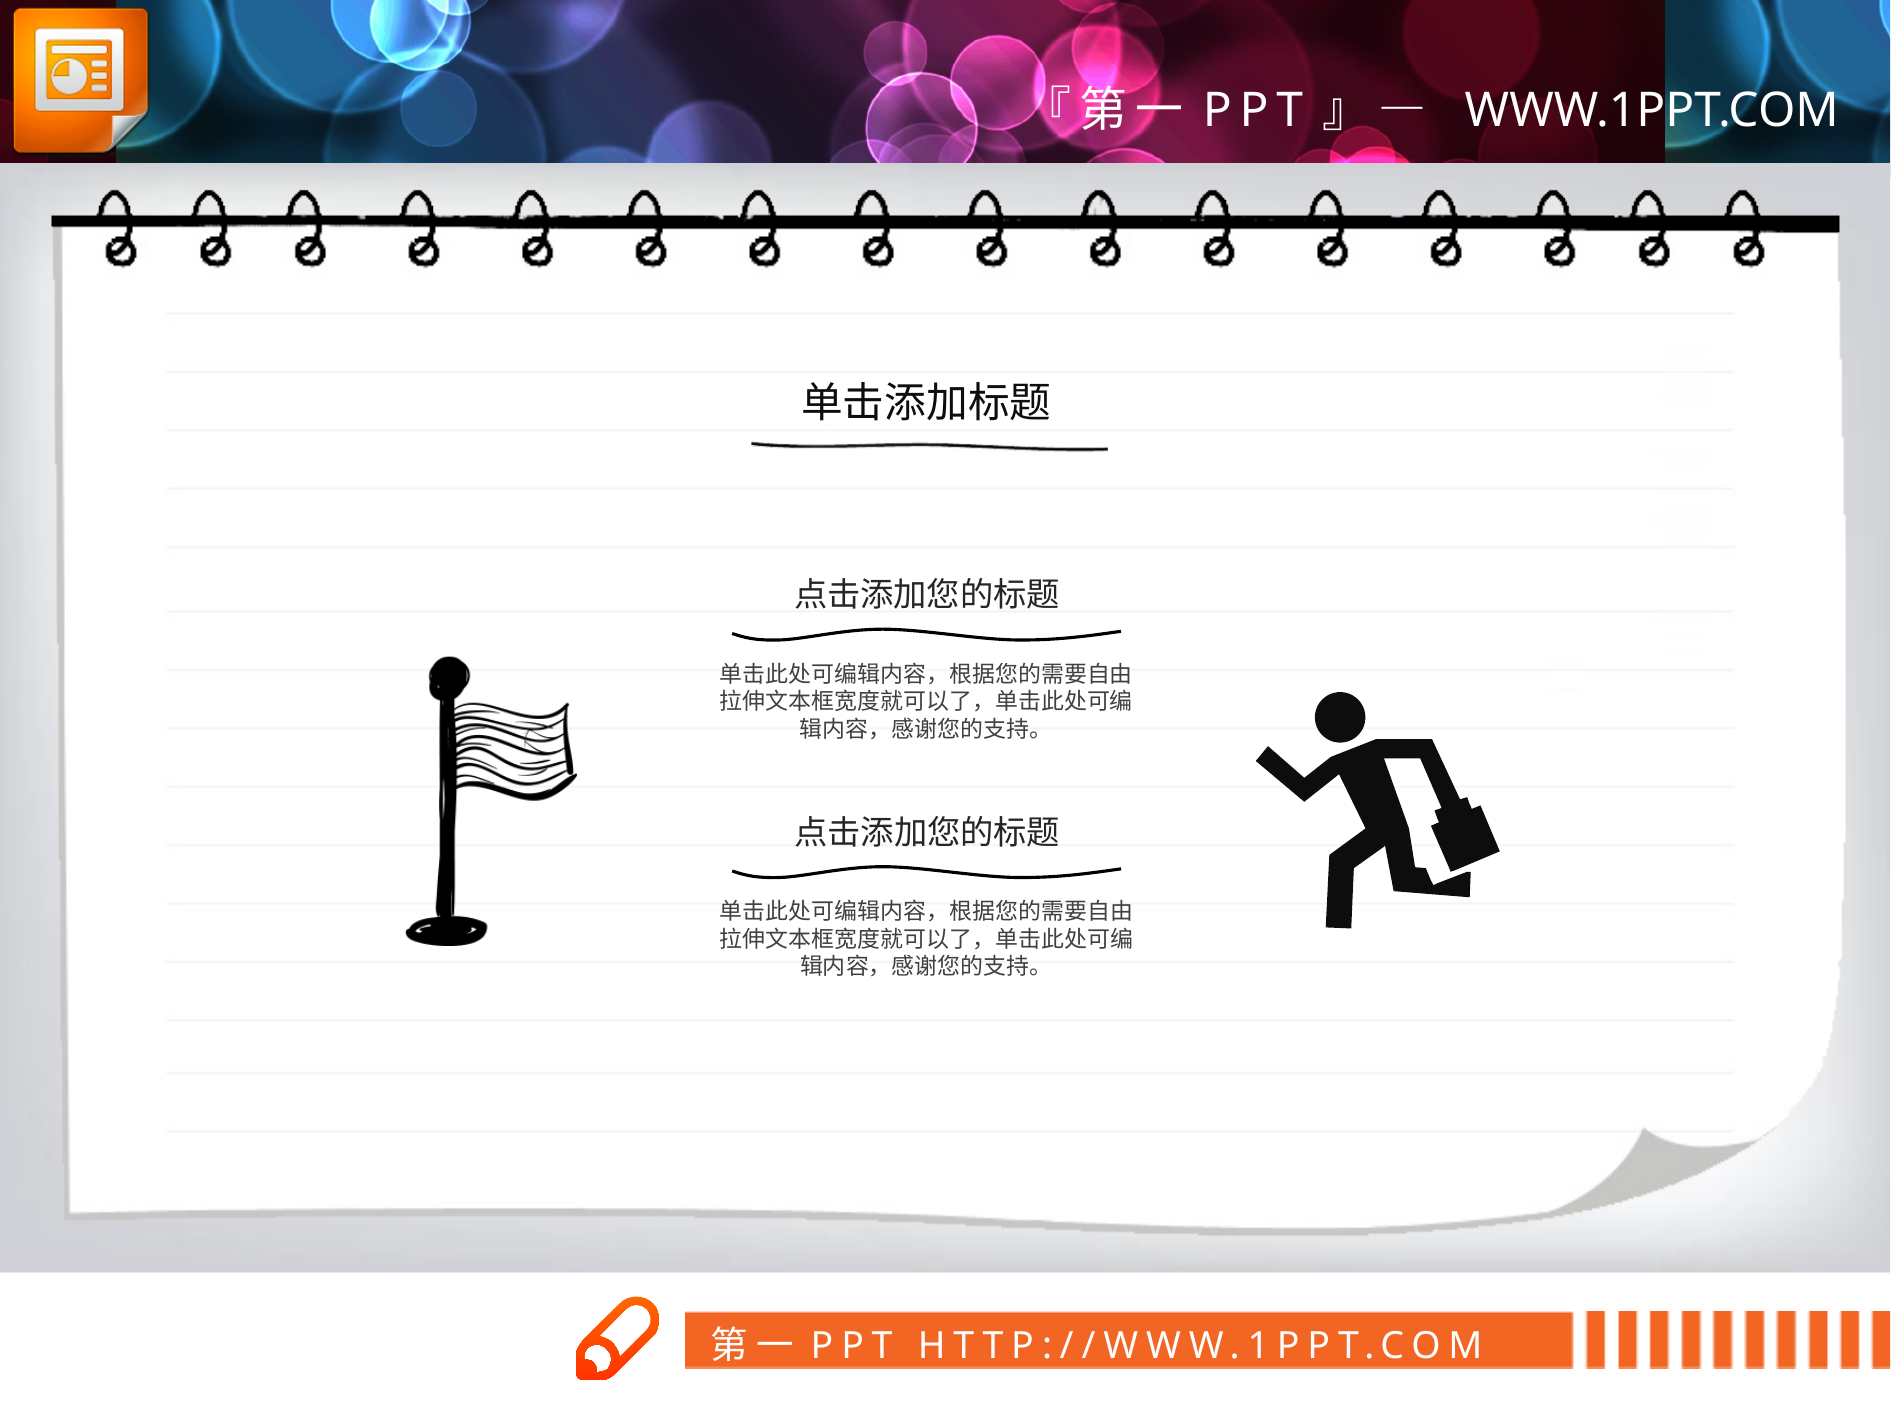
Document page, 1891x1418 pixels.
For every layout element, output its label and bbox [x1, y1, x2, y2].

text_box [1255, 691, 1501, 929]
text_box [695, 566, 1158, 779]
text_box [695, 803, 1158, 1016]
text_box [751, 368, 1108, 464]
picture [0, 0, 1891, 1275]
picture [685, 1311, 1891, 1369]
